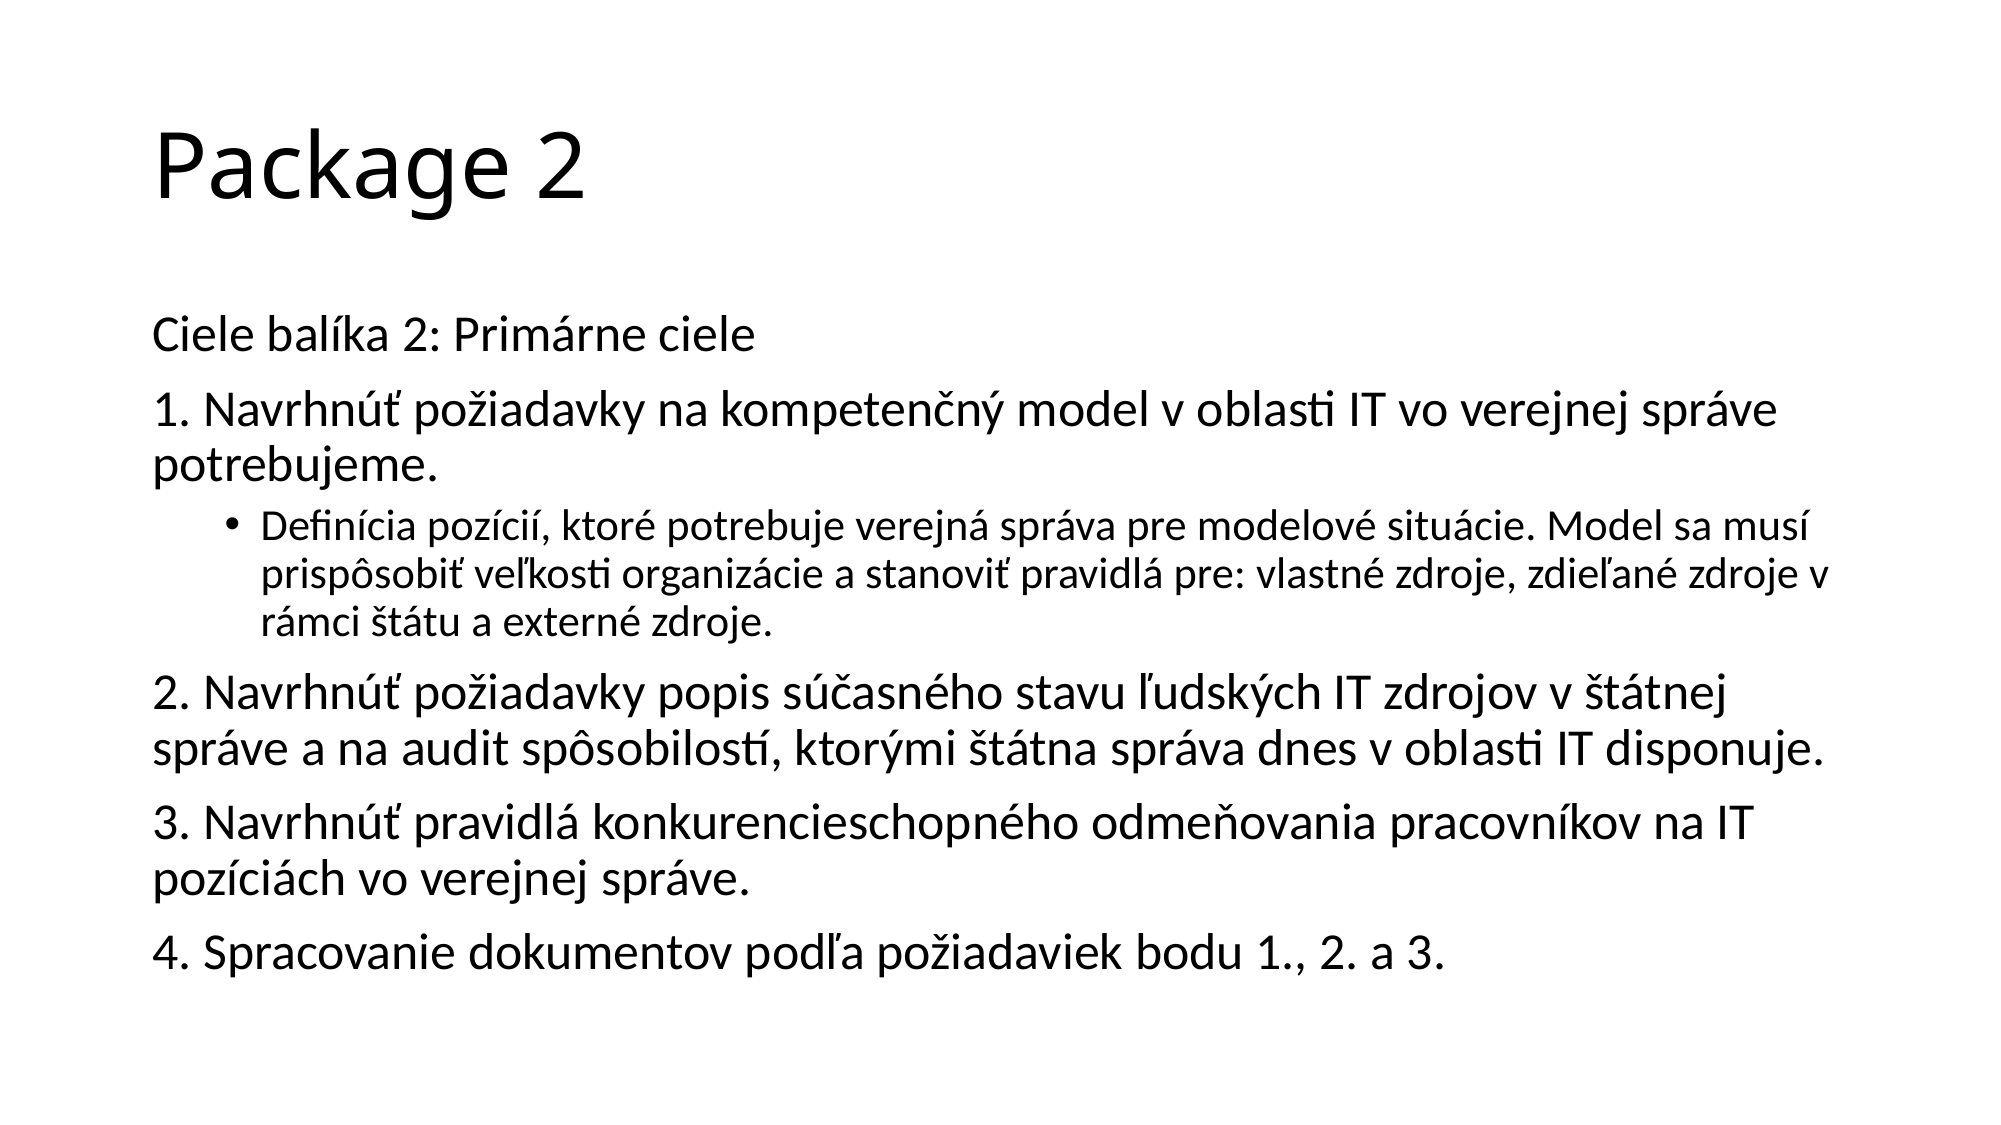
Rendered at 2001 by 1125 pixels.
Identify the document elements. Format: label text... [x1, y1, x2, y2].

title Package 2 [137, 59, 1863, 278]
list Ciele balíka 2: Primárne ciele 1. Navrhnúť požiadavky na kompetenčný model v oblasti IT vo verejnej správe potrebujeme. Definícia pozícií, ktoré potrebuje verejná správa pre modelové situácie. Model sa musí prispôsobiť veľkosti organizácie a stanoviť pravidlá pre: vlastné zdroje, zdieľané zdroje v rámci štátu a externé zdroje. 2. Navrhnúť požiadavky popis súčasného stavu ľudských IT zdrojov v štátnej správe a na audit spôsobilostí, ktorými štátna správa dnes v oblasti IT disponuje. 3. Navrhnúť pravidlá konkurencieschopného odmeňovania pracovníkov na IT pozíciách vo verejnej správe. 4. Spracovanie dokumentov podľa požiadaviek bodu 1., 2. a 3. [137, 299, 1863, 1014]
